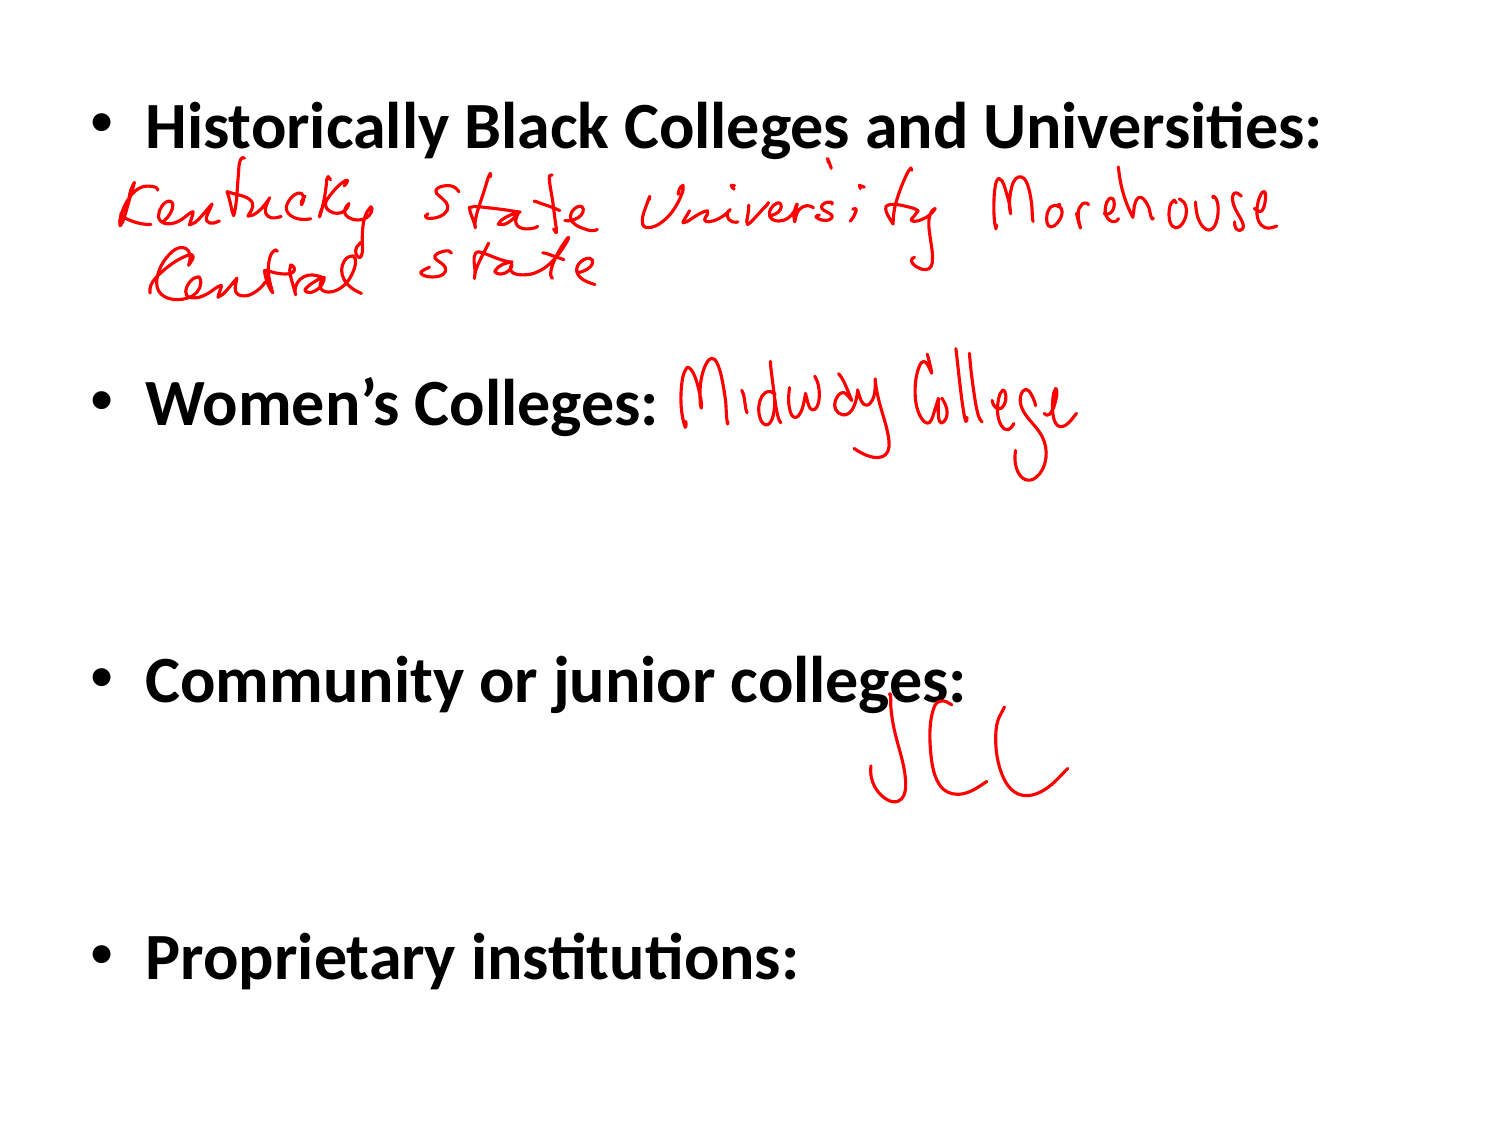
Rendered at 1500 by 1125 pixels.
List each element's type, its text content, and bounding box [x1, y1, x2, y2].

list Historically Black Colleges and Universities: Women’s Colleges: Community or junior colleges: Proprietary institutions: [75, 75, 1425, 1005]
